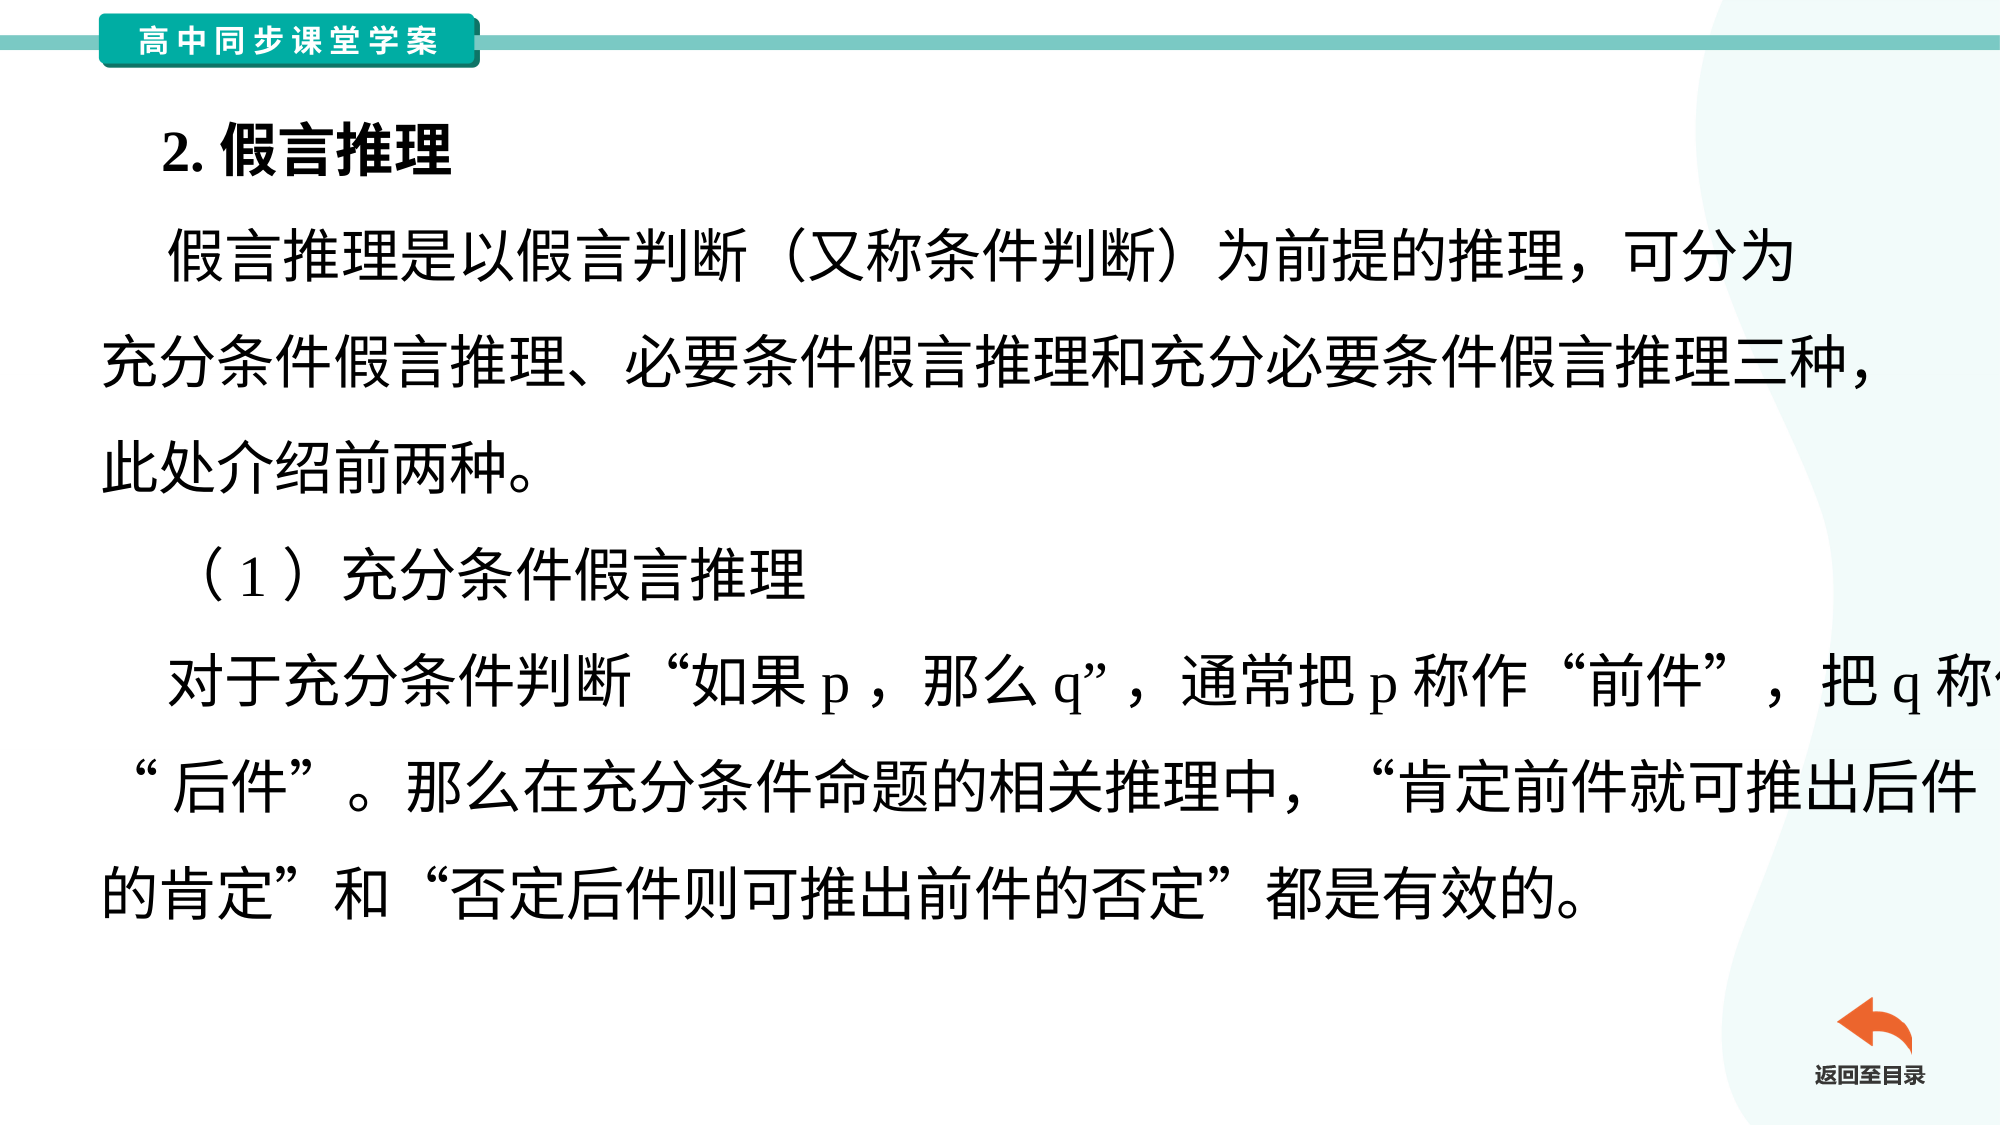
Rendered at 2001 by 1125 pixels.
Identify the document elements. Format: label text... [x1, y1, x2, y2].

text_box 2.假言推理 假言推理是以假言判断（又称条件判断）为前提的推理，可分为 充分条件假言推理、必要条件假言推理和充分必要条件假言推理三种， 此处介绍前两种。 （1）充分条件假言推理 对于充分条件判断“如果p，那么q”，通常把p称作“前件”，把q称作 “后件”。那么在充分条件命题的相关推理中，“肯定前件就可推出后件 的肯定”和“否定后件则可推出前件的否定”都是有效的。 [100, 76, 1899, 927]
picture [0, 0, 2000, 1125]
